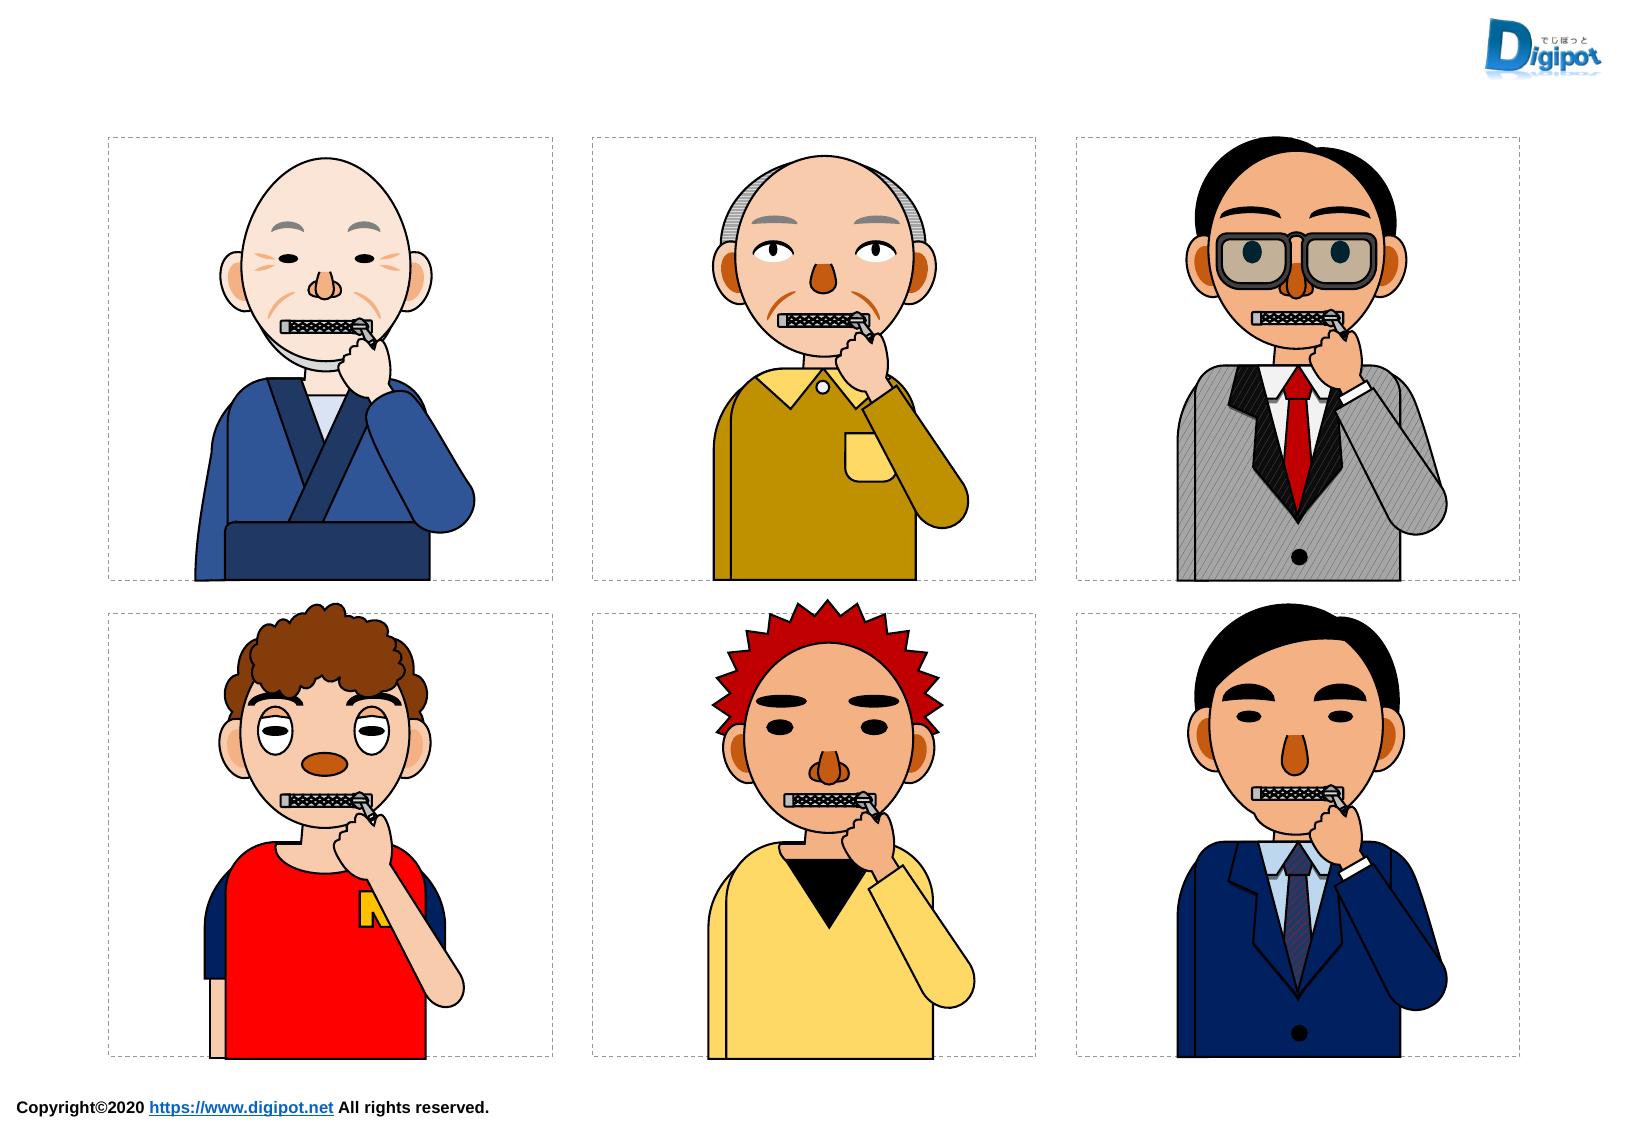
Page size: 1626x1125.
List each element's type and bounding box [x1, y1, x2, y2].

text_box [708, 600, 952, 1059]
text_box [1177, 604, 1446, 1057]
text_box [195, 158, 452, 581]
text_box [204, 603, 446, 1059]
text_box [1177, 137, 1446, 581]
picture [1485, 18, 1602, 82]
text_box [713, 155, 946, 580]
